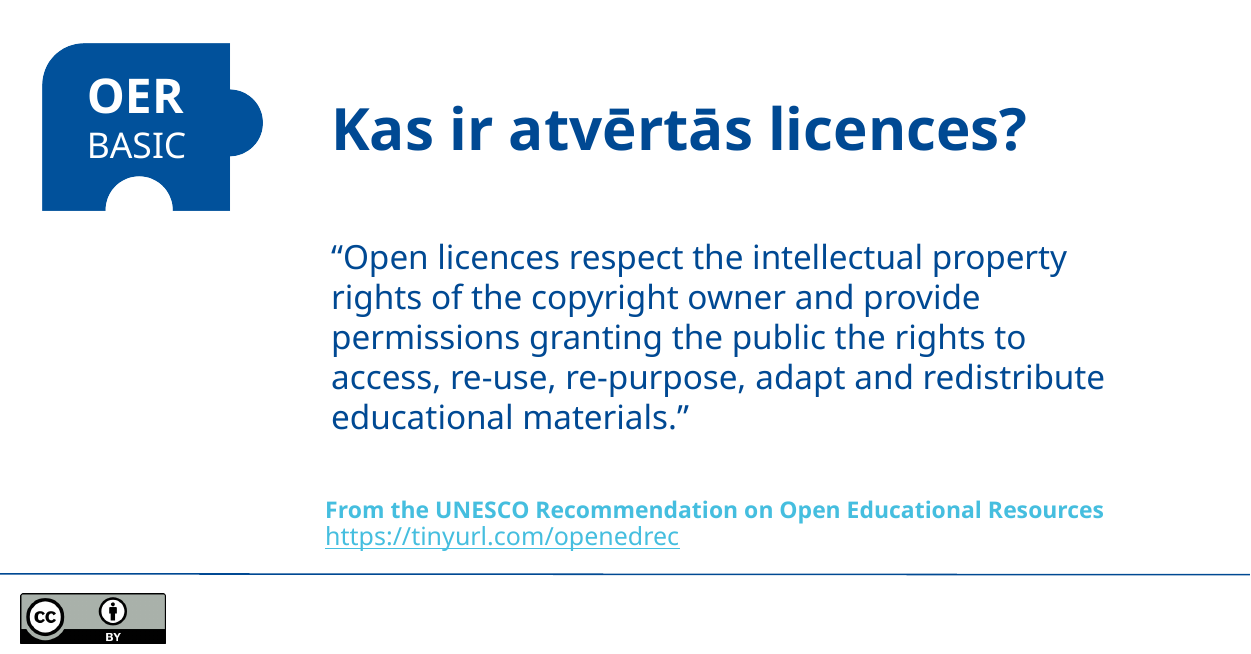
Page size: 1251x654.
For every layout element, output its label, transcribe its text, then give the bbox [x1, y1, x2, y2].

picture [20, 592, 166, 645]
text_box [0, 582, 1250, 654]
text_box “Open licences respect the intellectual property rights of the copyright owner and provide permissions granting the public the rights to access, re-use, re-purpose, adapt and redistribute educational materials.” [319, 223, 1157, 482]
text_box Kas ir atvērtās licences? [410, 79, 1175, 175]
text_box OER BASIC [266, 50, 410, 181]
text_box https://tinyurl.com/openedrec [312, 508, 765, 567]
text_box From the UNESCO Recommendation on Open Educational Resources [312, 482, 1250, 535]
picture [41, 43, 263, 212]
